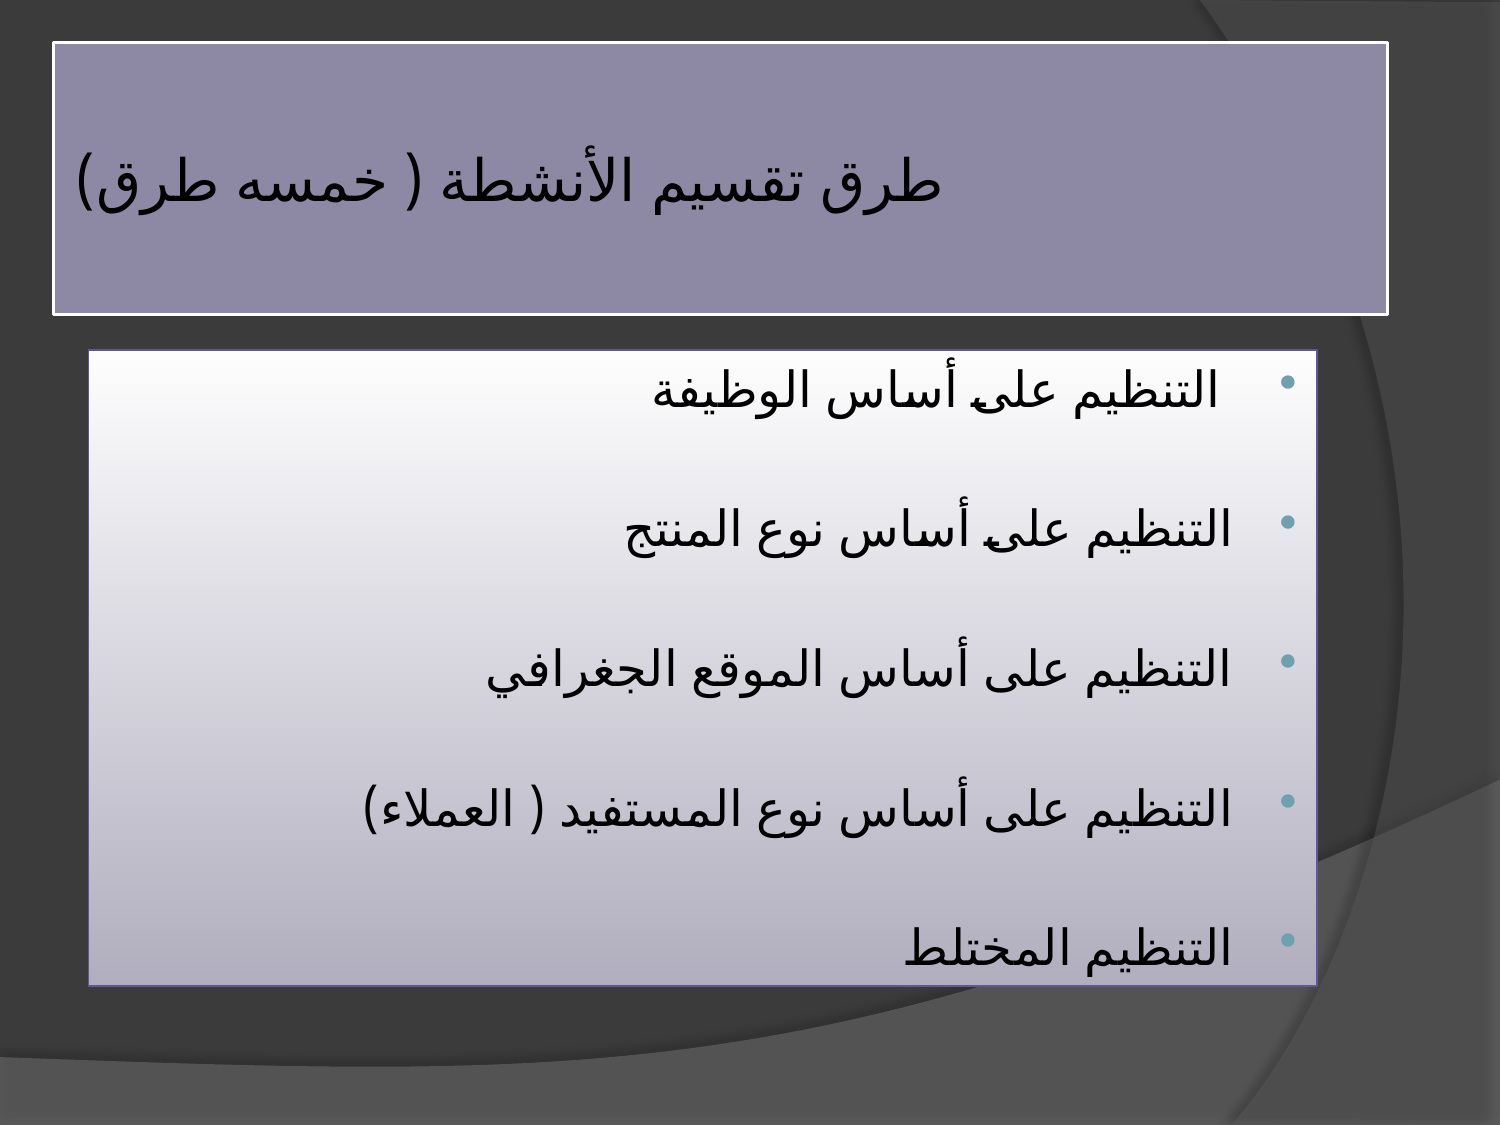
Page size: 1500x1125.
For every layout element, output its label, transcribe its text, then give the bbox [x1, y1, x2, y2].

list التنظيم على أساس الوظيفة التنظيم على أساس نوع المنتج التنظيم على أساس الموقع الجغرافي التنظيم على أساس نوع المستفيد ( العملاء) التنظيم المختلط [88, 349, 1318, 987]
title طرق تقسيم الأنشطة ( خمسه طرق) [52, 41, 1389, 316]
